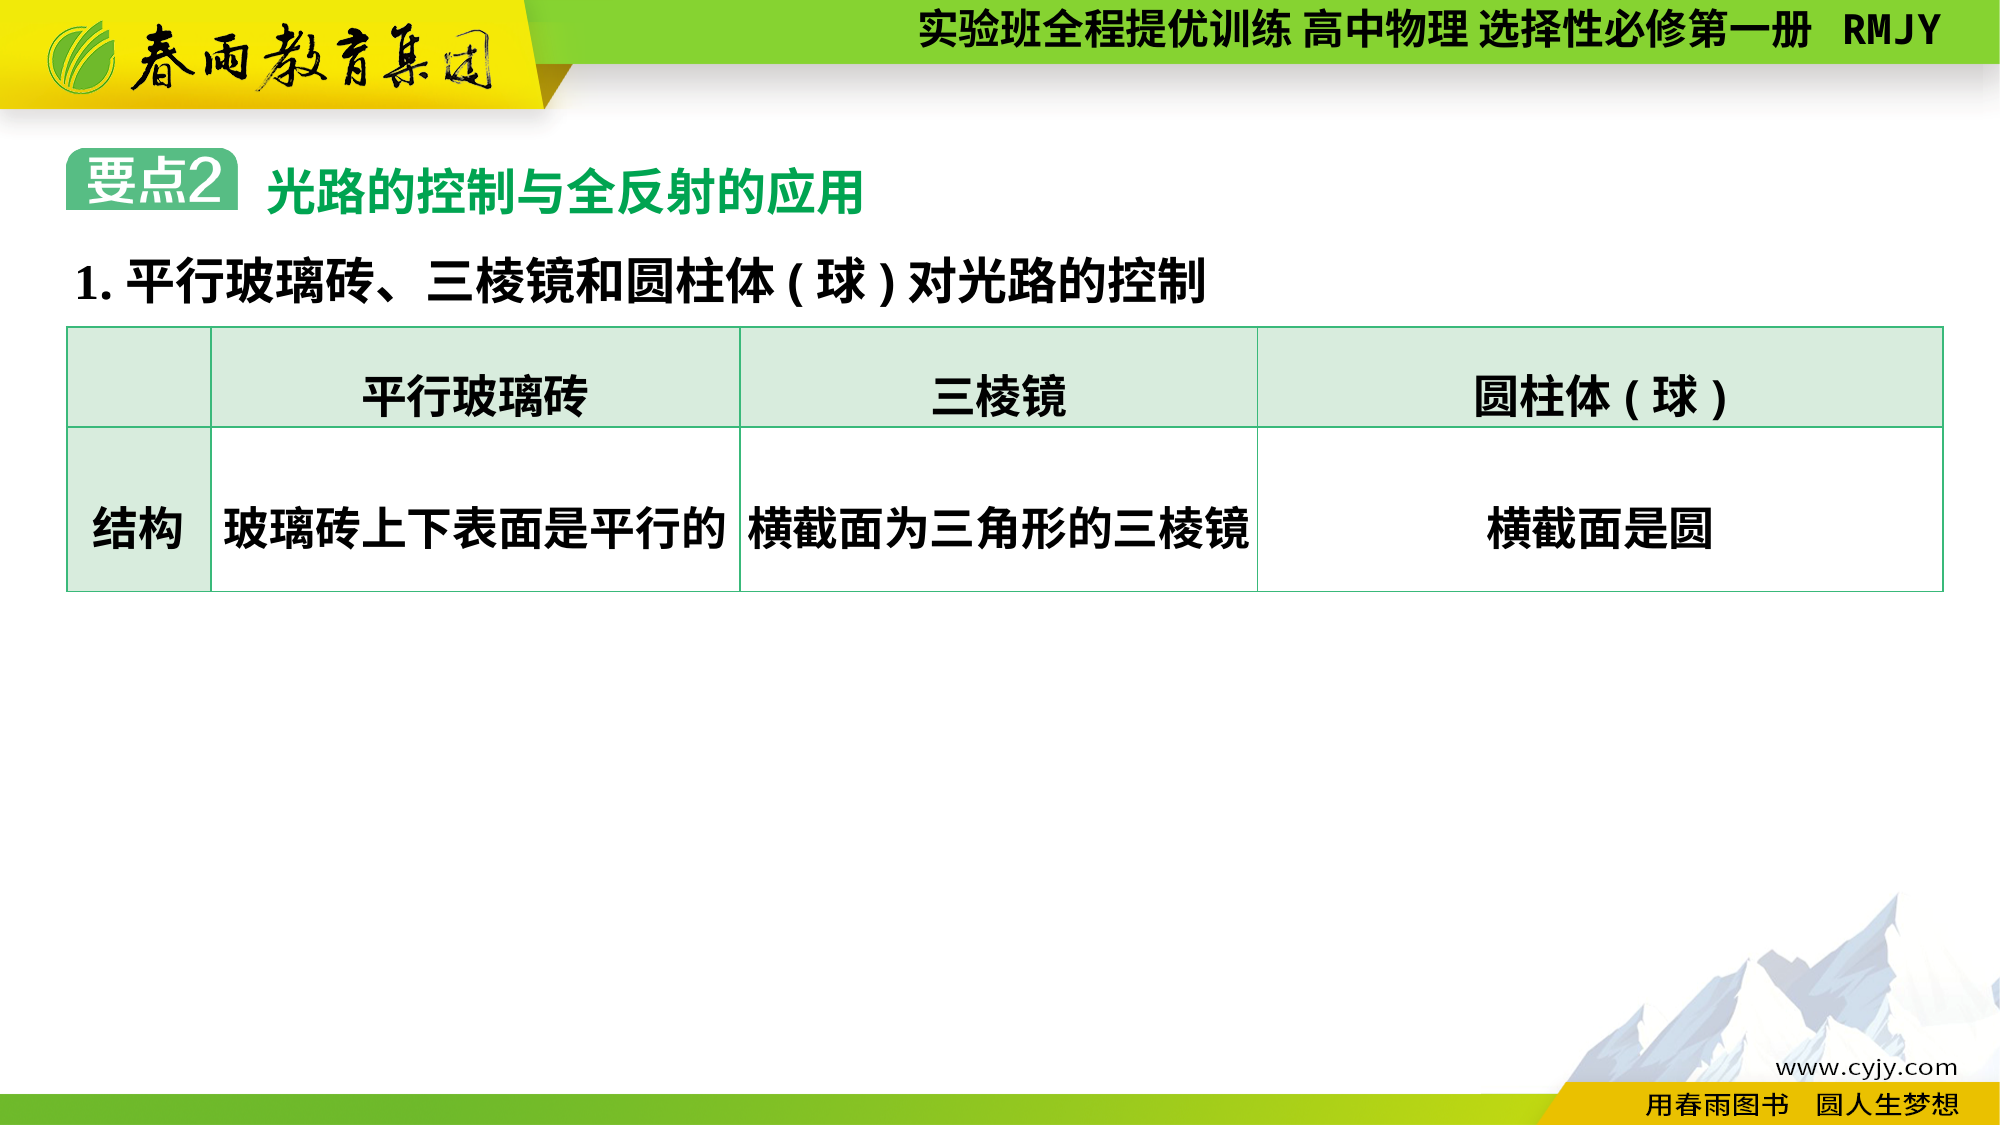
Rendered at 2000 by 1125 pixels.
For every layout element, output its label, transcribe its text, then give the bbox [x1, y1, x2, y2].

table_header [68, 328, 210, 426]
table_cell 横截面是圆 [1258, 428, 1942, 591]
table_header 圆柱体(球) [1258, 328, 1942, 426]
table_header 三棱镜 [741, 328, 1257, 426]
table_cell 横截面为三角形的三棱镜 [741, 428, 1257, 591]
table_header 平行玻璃砖 [212, 328, 739, 426]
list 光路的控制与全反射的应用 1.平行玻璃砖、三棱镜和圆柱体(球)对光路的控制 [59, 122, 1944, 400]
table_cell 玻璃砖上下表面是平行的 [212, 428, 739, 591]
picture [0, 0, 2000, 1125]
table_cell 结构 [68, 428, 210, 591]
